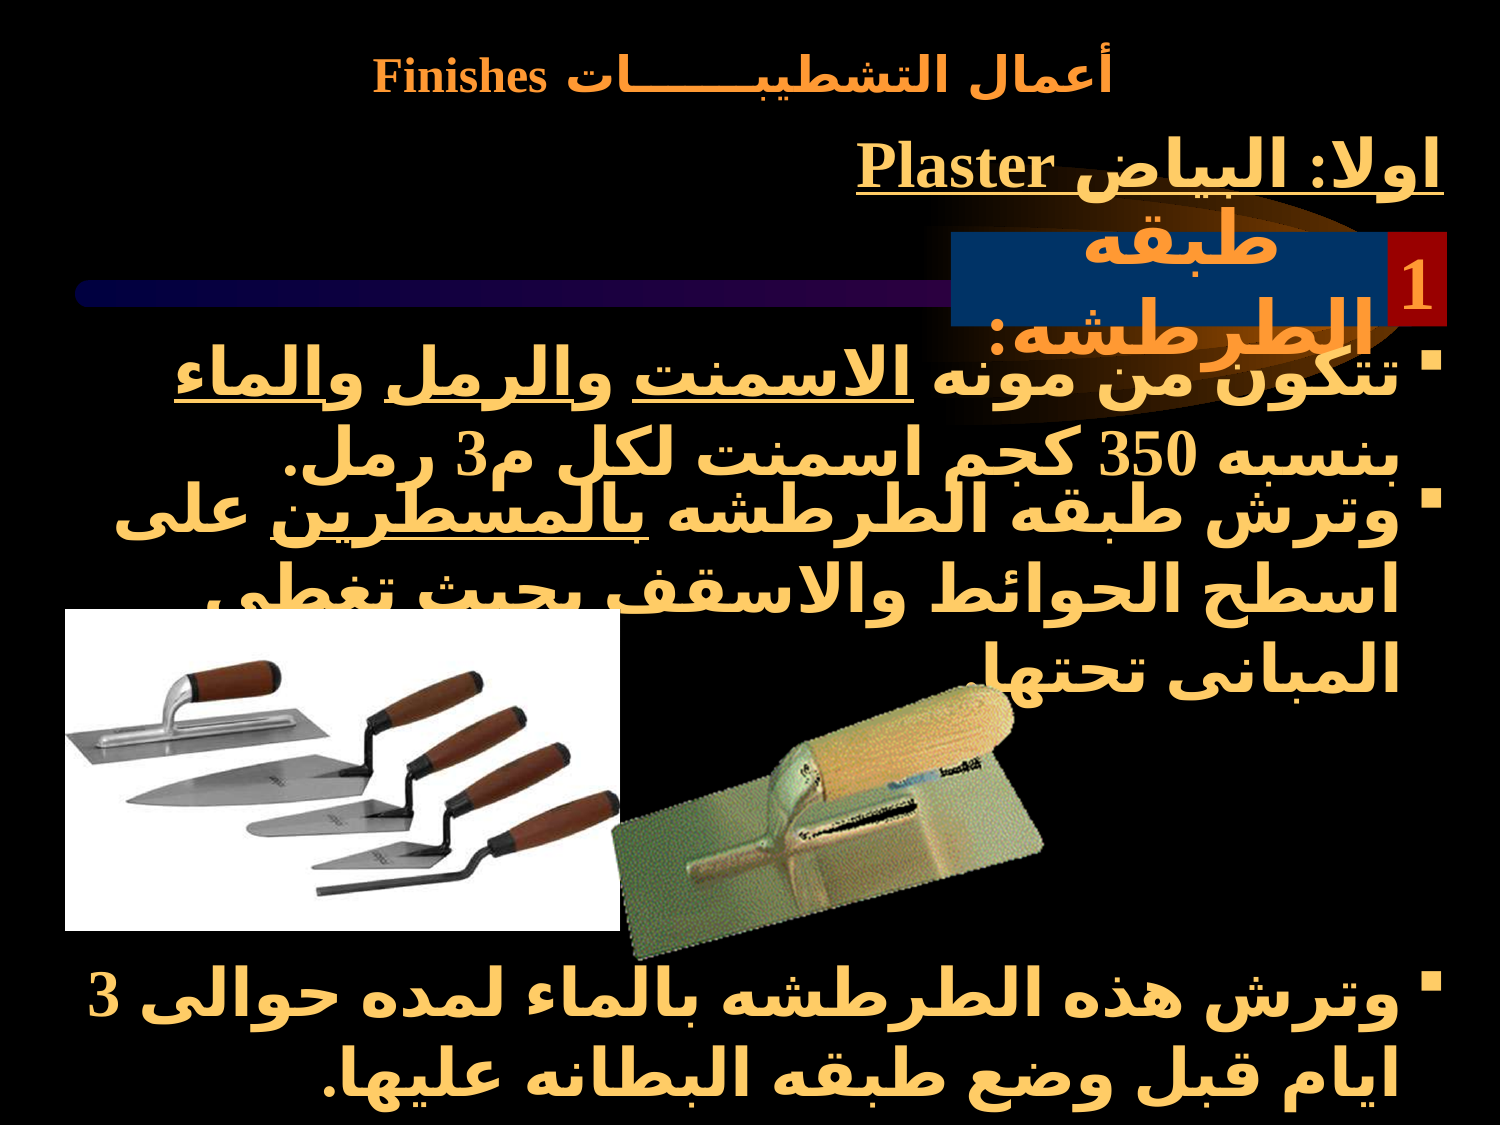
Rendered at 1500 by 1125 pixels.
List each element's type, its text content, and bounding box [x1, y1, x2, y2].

text_box وترش هذه الطرطشه بالماء لمده حوالى 3 ايام قبل وضع طبقه البطانه عليها. [64, 952, 1447, 1106]
picture [64, 609, 1046, 988]
text_box تتكون من مونه الاسمنت والرمل والماء بنسبه 350 كجم اسمنت لكل م3 رمل. [64, 326, 1447, 491]
text_box اولا: البياض Plaster [950, 113, 1459, 209]
text_box وترش طبقه الطرطشه بالمسطرين على اسطح الحوائط والاسقف بحيث تغطى المبانى تحتها. [64, 491, 1447, 681]
text_box طبقه الطرطشه: [950, 231, 1387, 326]
text_box 1 [1387, 231, 1447, 326]
text_box أعمال التشطيبـــــــات Finishes [324, 30, 1164, 114]
